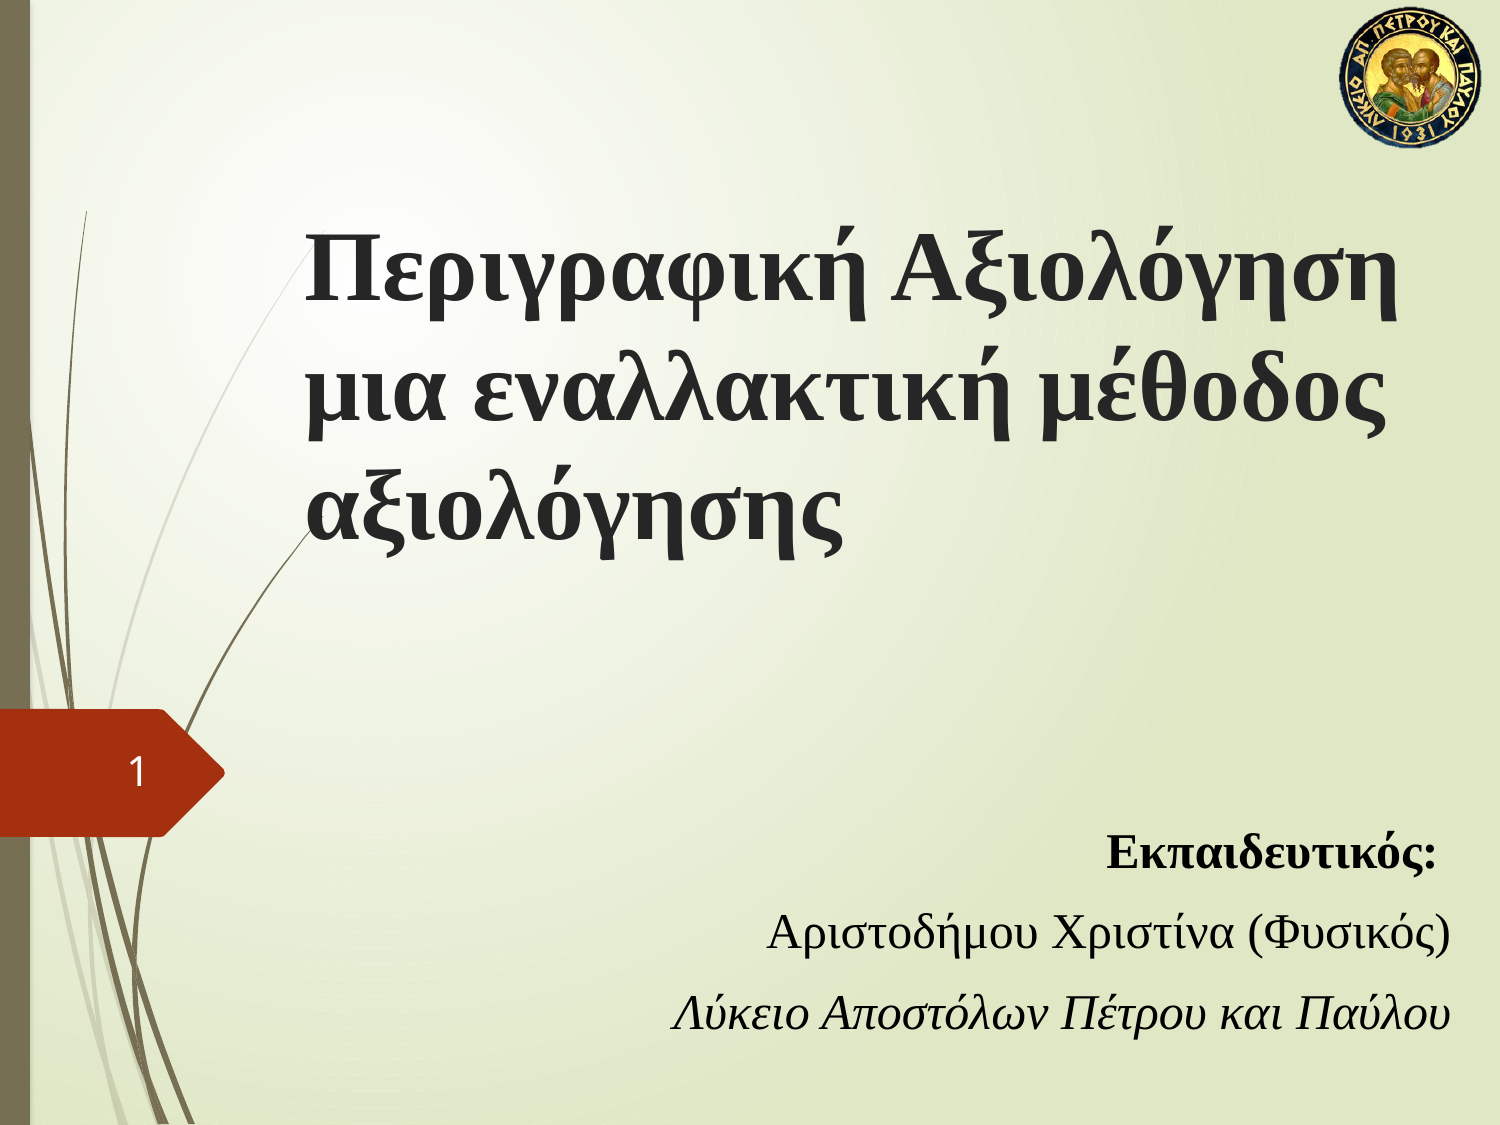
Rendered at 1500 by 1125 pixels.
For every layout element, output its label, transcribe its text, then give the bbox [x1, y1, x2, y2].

title Περιγραφική Αξιολόγηση μια εναλλακτική μέθοδος αξιολόγησης [289, 361, 1453, 568]
picture [1328, 0, 1495, 160]
slide_number 1 [69, 743, 166, 803]
subtitle Εκπαιδευτικός: Αριστοδήμου Χριστίνα (Φυσικός) Λύκειο Αποστόλων Πέτρου και Παύλου [383, 810, 1467, 1098]
